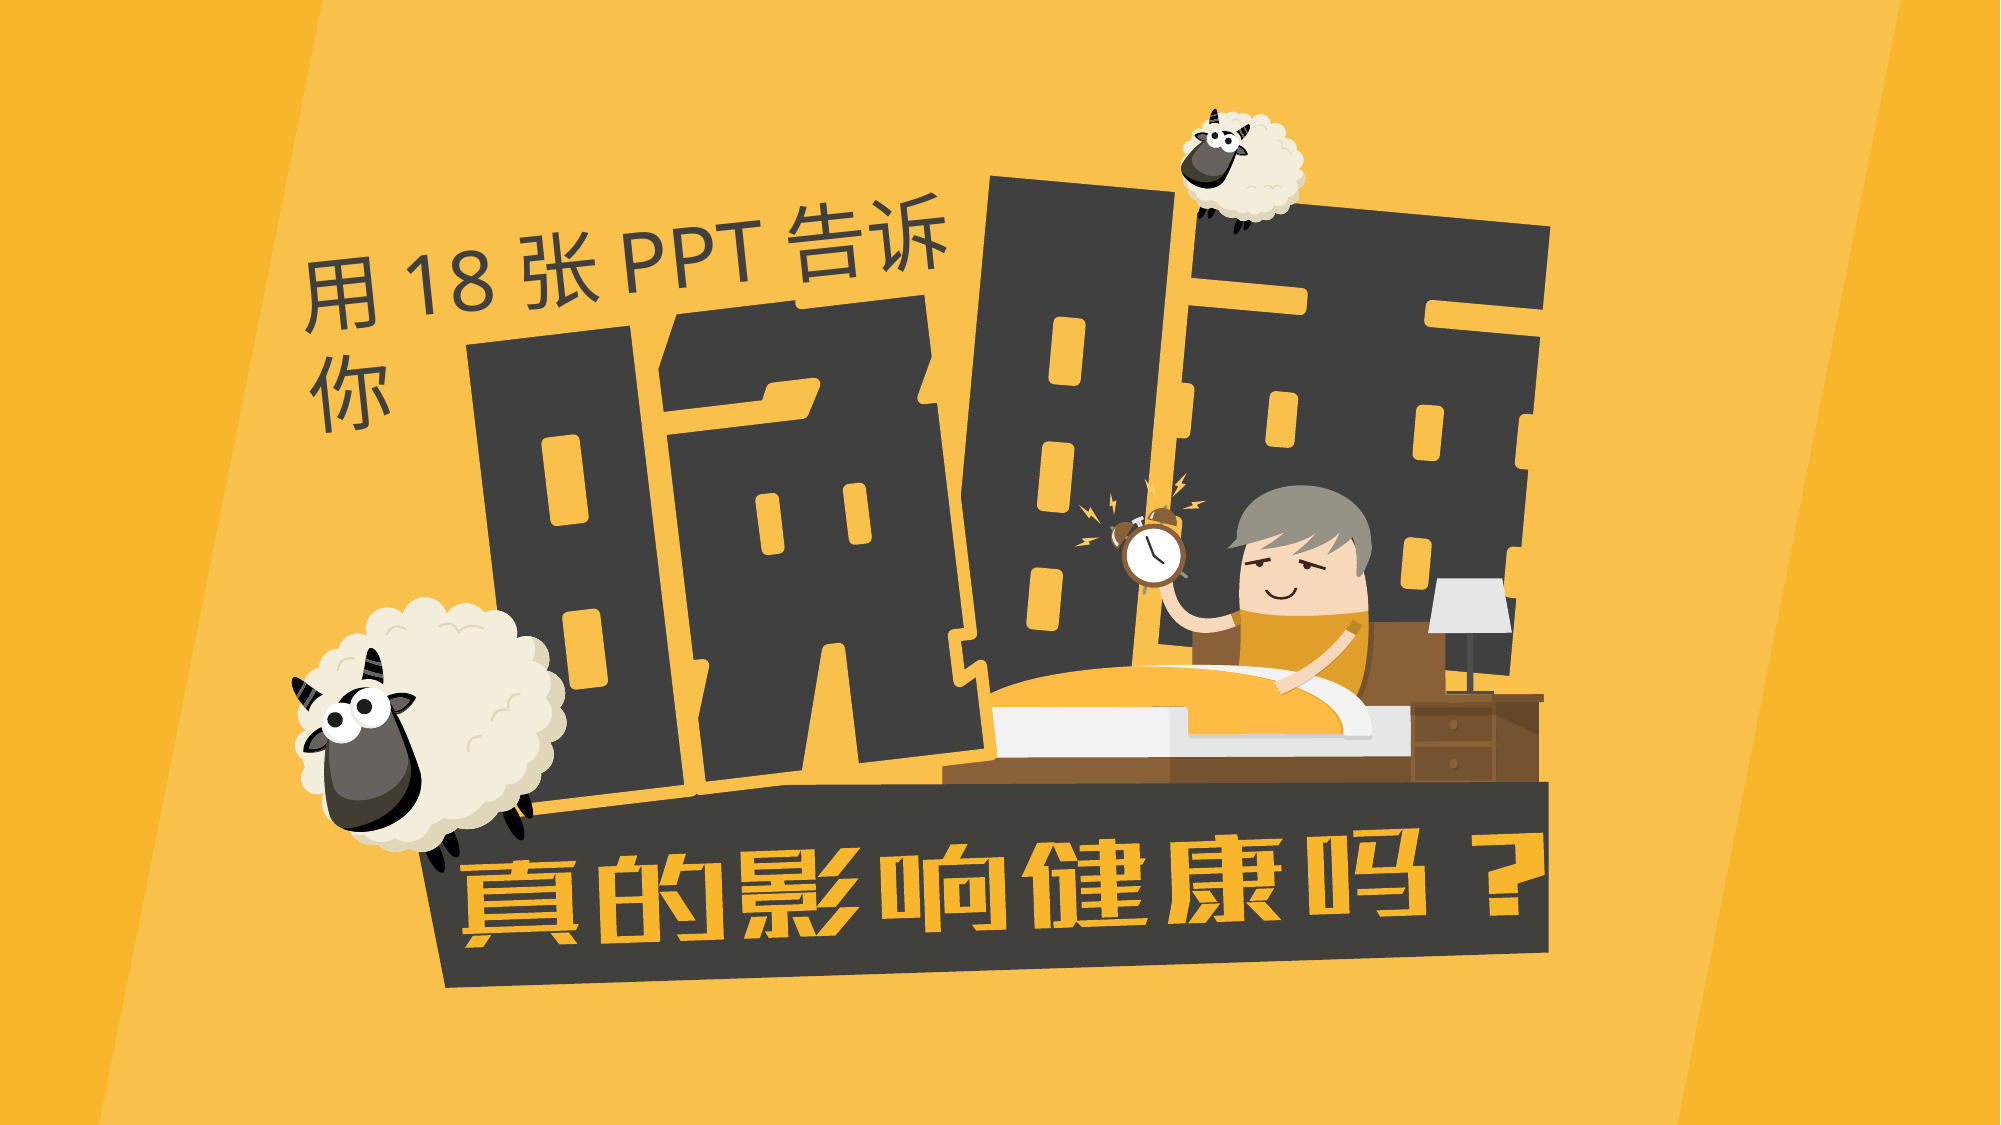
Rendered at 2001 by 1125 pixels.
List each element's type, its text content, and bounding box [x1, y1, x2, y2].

text_box [458, 318, 684, 724]
text_box 用18张PPT告诉你 [293, 175, 988, 445]
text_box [1177, 110, 1305, 233]
text_box [651, 287, 951, 724]
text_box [942, 465, 1544, 724]
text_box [292, 598, 572, 869]
text_box [1167, 197, 1558, 465]
text_box [957, 168, 1178, 465]
picture [359, 724, 1668, 1067]
